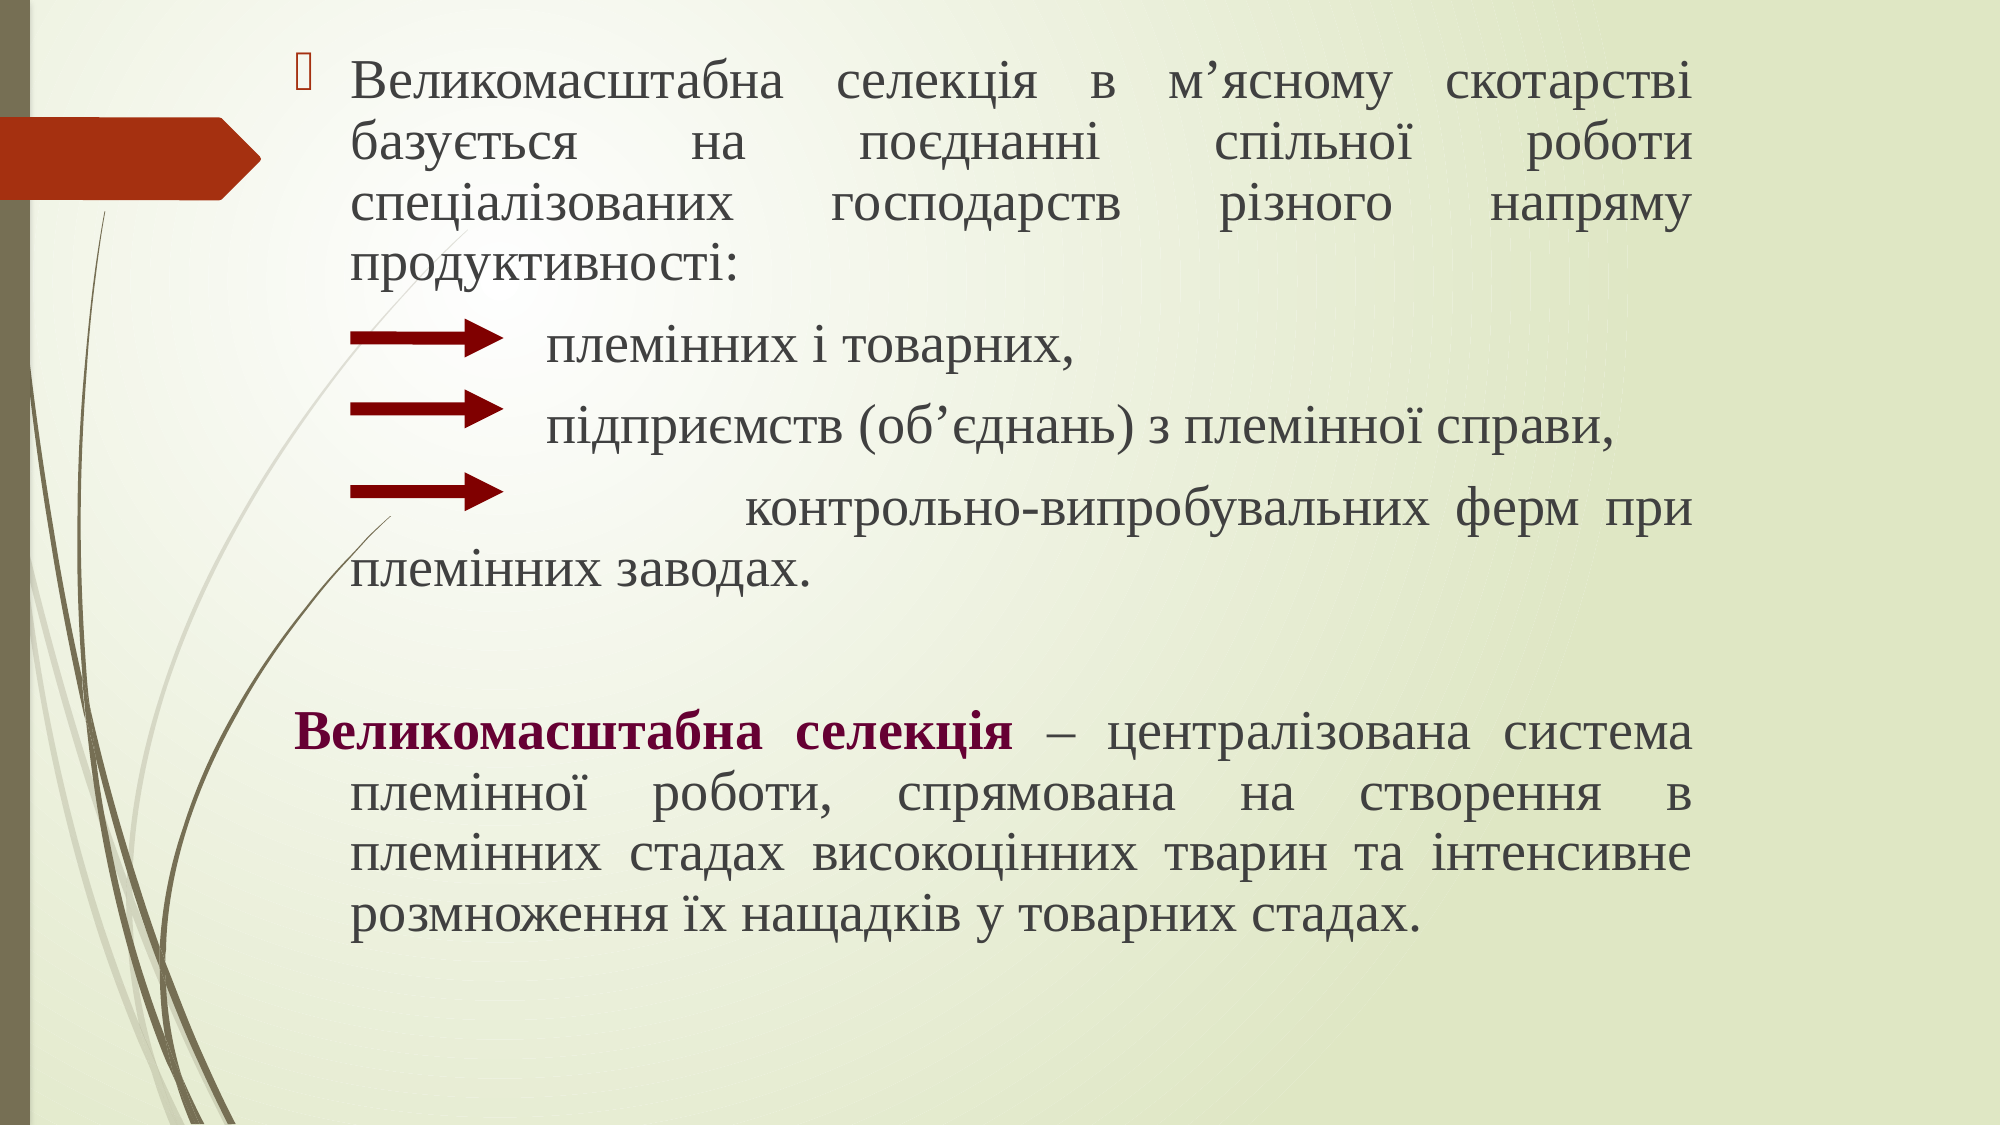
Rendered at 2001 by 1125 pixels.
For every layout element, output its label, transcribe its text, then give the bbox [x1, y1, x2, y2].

list Великомасштабна селекція в м’ясному скотарстві базується на поєднанні спільної роботи спеціалізованих господарств різного напряму продуктивності: племінних і товарних, підприємств (об’єднань) з племінної справи, контрольно-випробувальних ферм при племінних заводах. Великомасштабна селекція – централізована система племінної роботи, спрямована на створення в племінних стадах високоцінних тварин та інтенсивне розмноження їх нащадків у товарних стадах. [279, 42, 1709, 1079]
text_box [350, 485, 504, 498]
text_box [350, 331, 504, 345]
text_box [350, 402, 504, 416]
